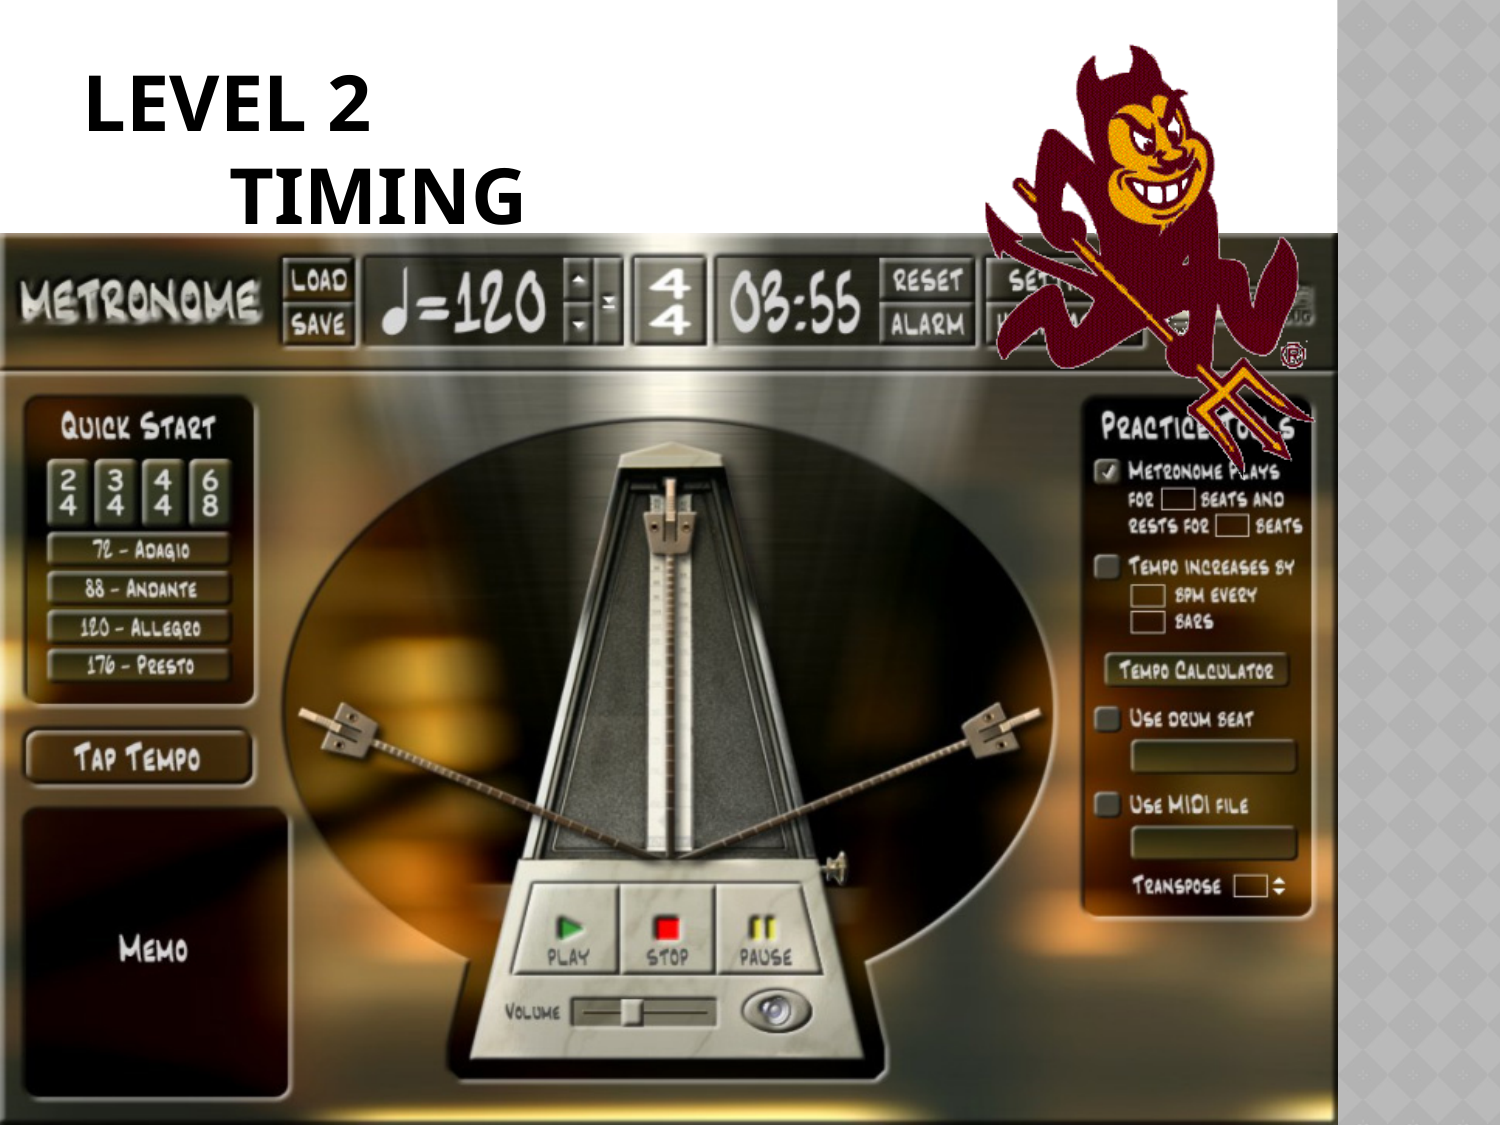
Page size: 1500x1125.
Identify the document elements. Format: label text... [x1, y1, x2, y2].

picture [961, 0, 1337, 507]
title Level 2 Timing [75, 52, 956, 231]
picture [0, 233, 1338, 1125]
